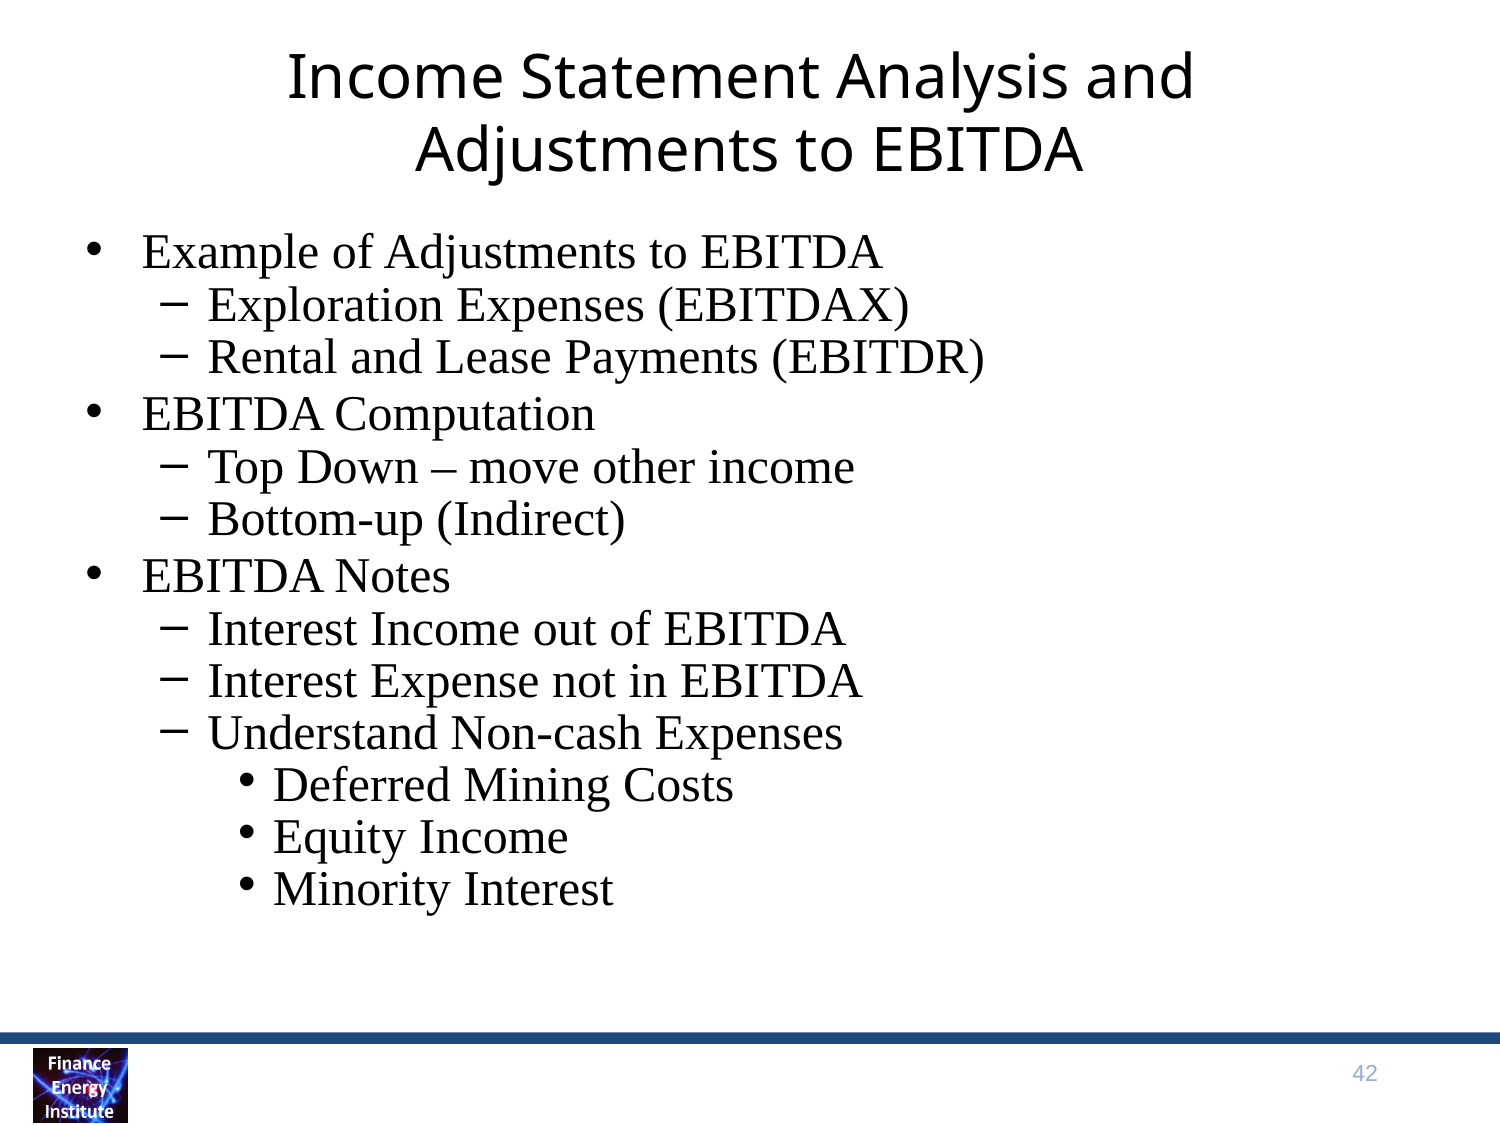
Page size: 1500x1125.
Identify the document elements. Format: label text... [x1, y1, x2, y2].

list Example of Adjustments to EBITDA Exploration Expenses (EBITDAX) Rental and Lease Payments (EBITDR) EBITDA Computation Top Down – move other income Bottom-up (Indirect) EBITDA Notes Interest Income out of EBITDA Interest Expense not in EBITDA Understand Non-cash Expenses Deferred Mining Costs Equity Income Minority Interest [70, 222, 1430, 1032]
picture [33, 1048, 128, 1123]
title Income Statement Analysis and Adjustments to EBITDA [70, 56, 1430, 164]
slide_number 42 [1300, 1054, 1430, 1090]
